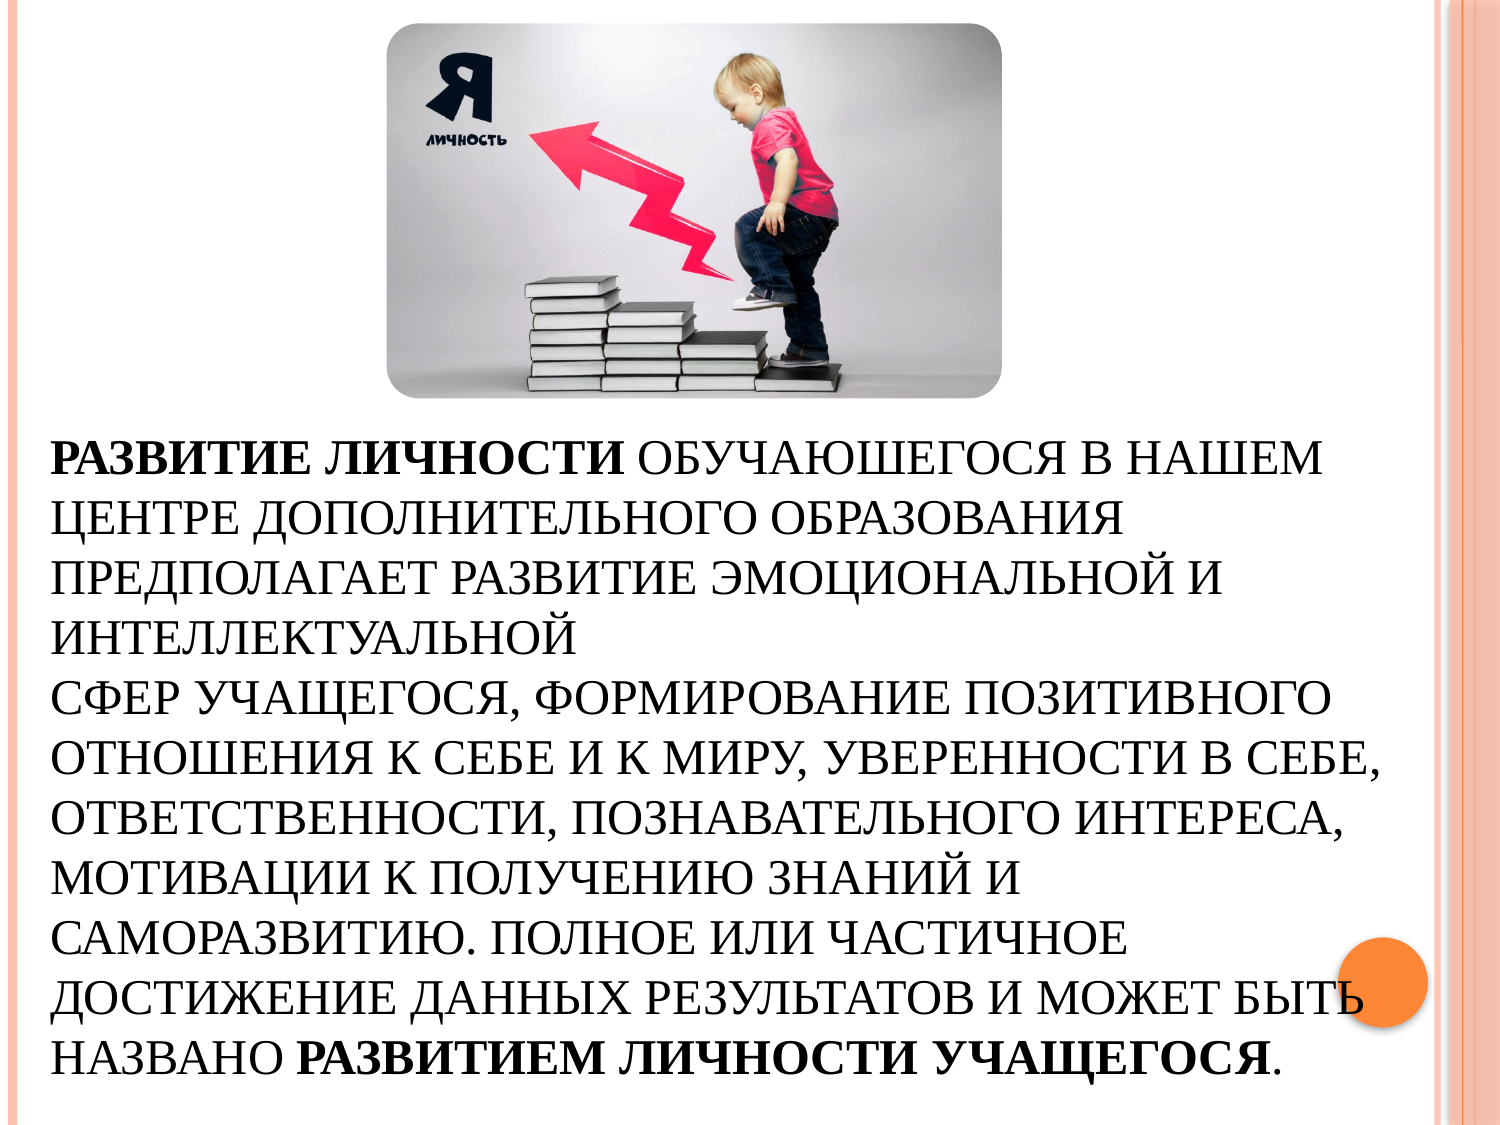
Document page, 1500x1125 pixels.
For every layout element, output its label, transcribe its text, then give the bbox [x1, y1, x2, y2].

picture [386, 22, 1003, 399]
title Развитие личности обучаюшегося в нашем центре дополнительного образования предполагает развитие эмоциональной и интеллектуальной сфер учащегося, формирование позитивного отношения к себе и к миру, уверенности в себе, ответственности, познавательного интереса, мотивации к получению знаний и саморазвитию. Полное или частичное достижение данных результатов и может быть названо развитием личности учащегося. [35, 257, 1402, 1092]
